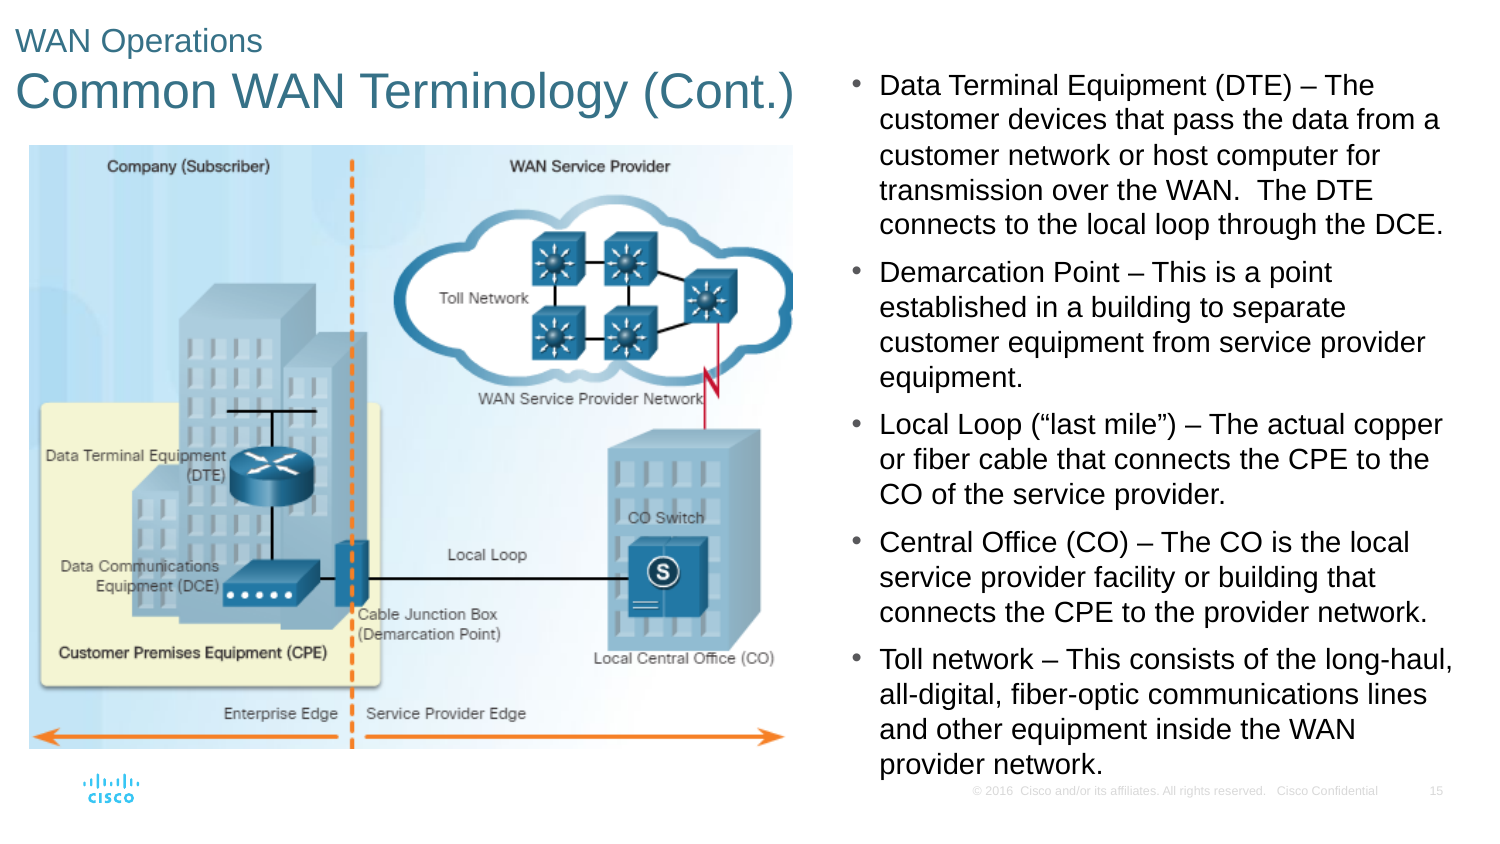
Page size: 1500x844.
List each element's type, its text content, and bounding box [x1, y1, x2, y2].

title WAN Operations Common WAN Terminology (Cont.) [0, 6, 834, 131]
picture [29, 145, 794, 749]
list Data Terminal Equipment (DTE) – The customer devices that pass the data from a customer network or host computer for transmission over the WAN. The DTE connects to the local loop through the DCE. Demarcation Point – This is a point established in a building to separate customer equipment from service provider equipment. Local Loop (“last mile”) – The actual copper or fiber cable that connects the CPE to the CO of the service provider. Central Office (CO) – The CO is the local service provider facility or building that connects the CPE to the provider network. Toll network – This consists of the long-haul, all-digital, fiber-optic communications lines and other equipment inside the WAN provider network. [805, 58, 1491, 791]
